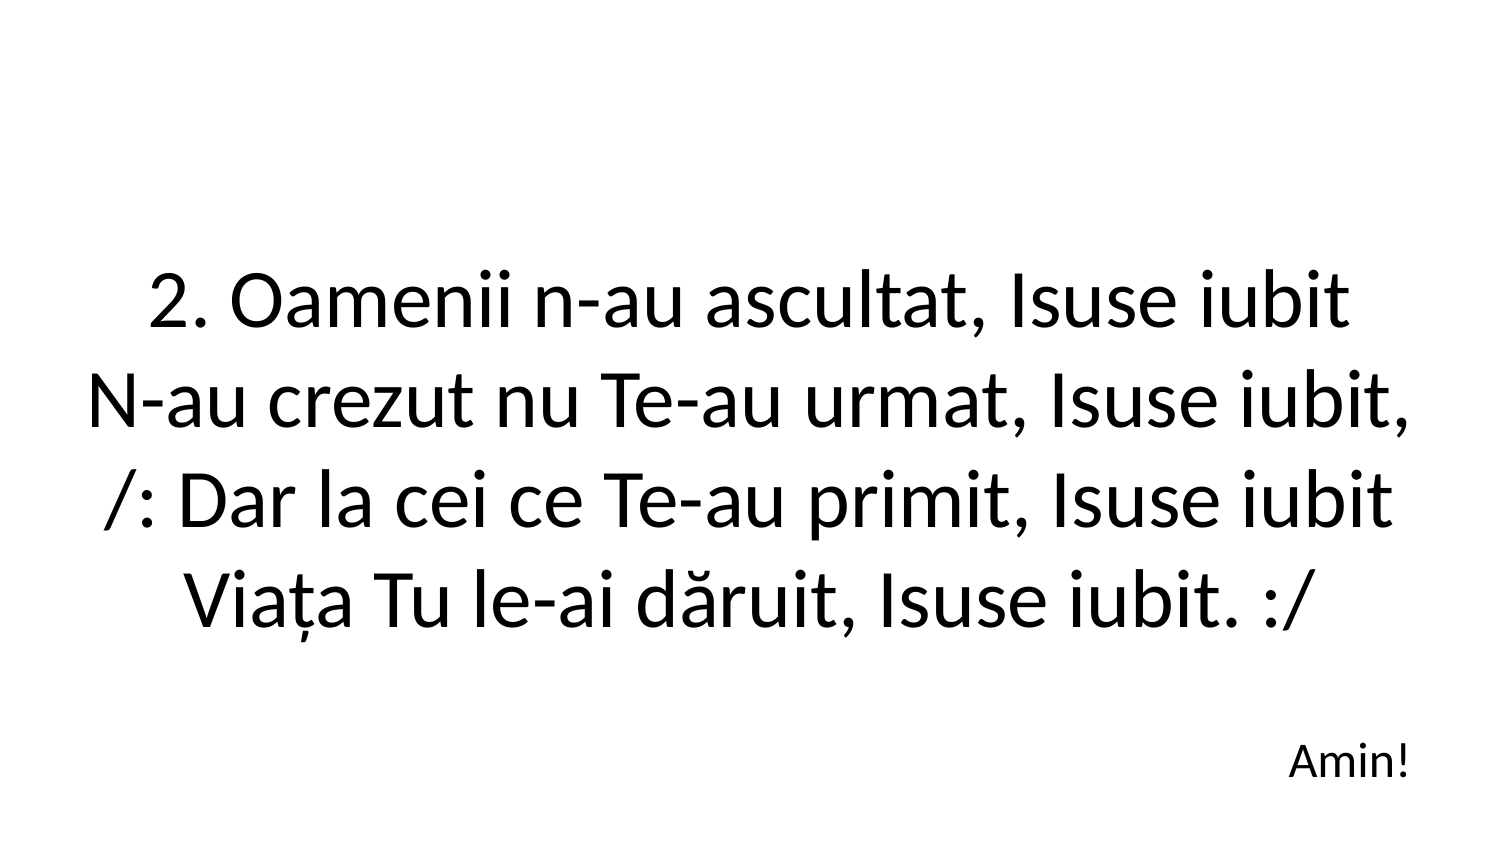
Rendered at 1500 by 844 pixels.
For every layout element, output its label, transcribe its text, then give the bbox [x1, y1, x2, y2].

text_box Amin! [1273, 674, 1427, 795]
text_box 2. Oamenii n-au ascultat, Isuse iubit N-au crezut nu Te-au urmat, Isuse iubit, /: Dar la cei ce Te-au primit, Isuse iubit Viața Tu le-ai dăruit, Isuse iubit. :/ [71, 192, 1429, 652]
